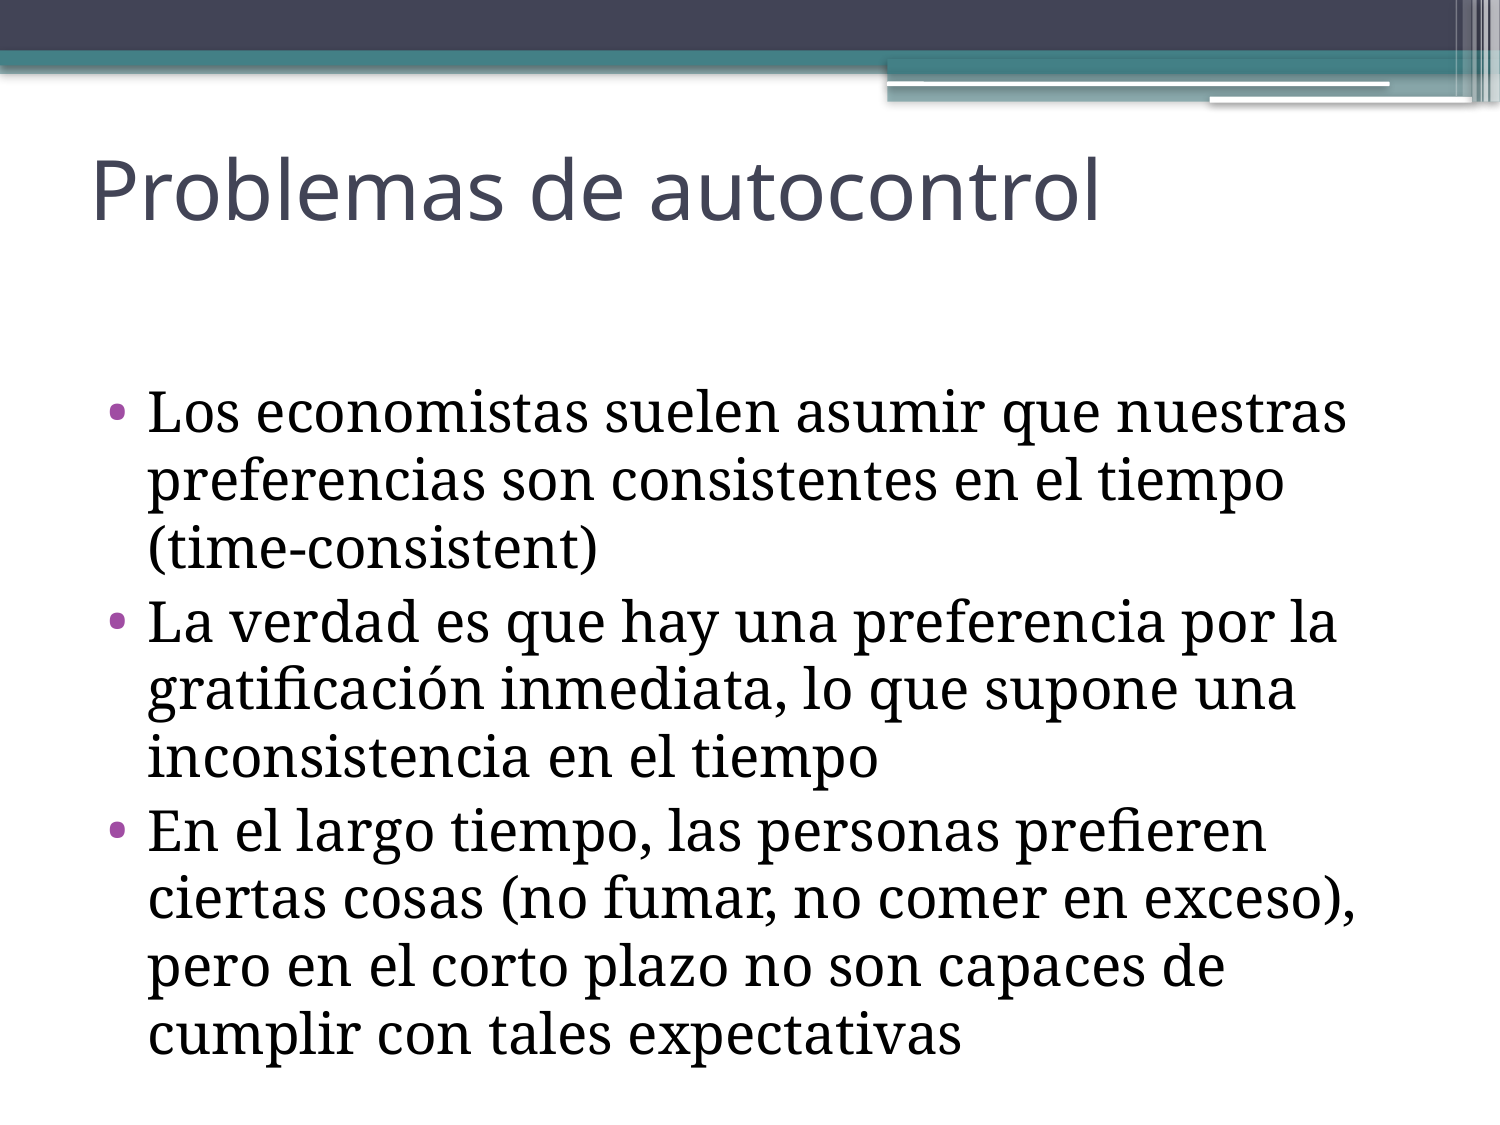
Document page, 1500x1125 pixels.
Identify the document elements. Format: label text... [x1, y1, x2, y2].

list Los economistas suelen asumir que nuestras preferencias son consistentes en el tiempo (time-consistent) La verdad es que hay una preferencia por la gratificación inmediata, lo que supone una inconsistencia en el tiempo En el largo tiempo, las personas prefieren ciertas cosas (no fumar, no comer en exceso), pero en el corto plazo no son capaces de cumplir con tales expectativas [75, 368, 1425, 1079]
title Problemas de autocontrol [75, 99, 1425, 275]
